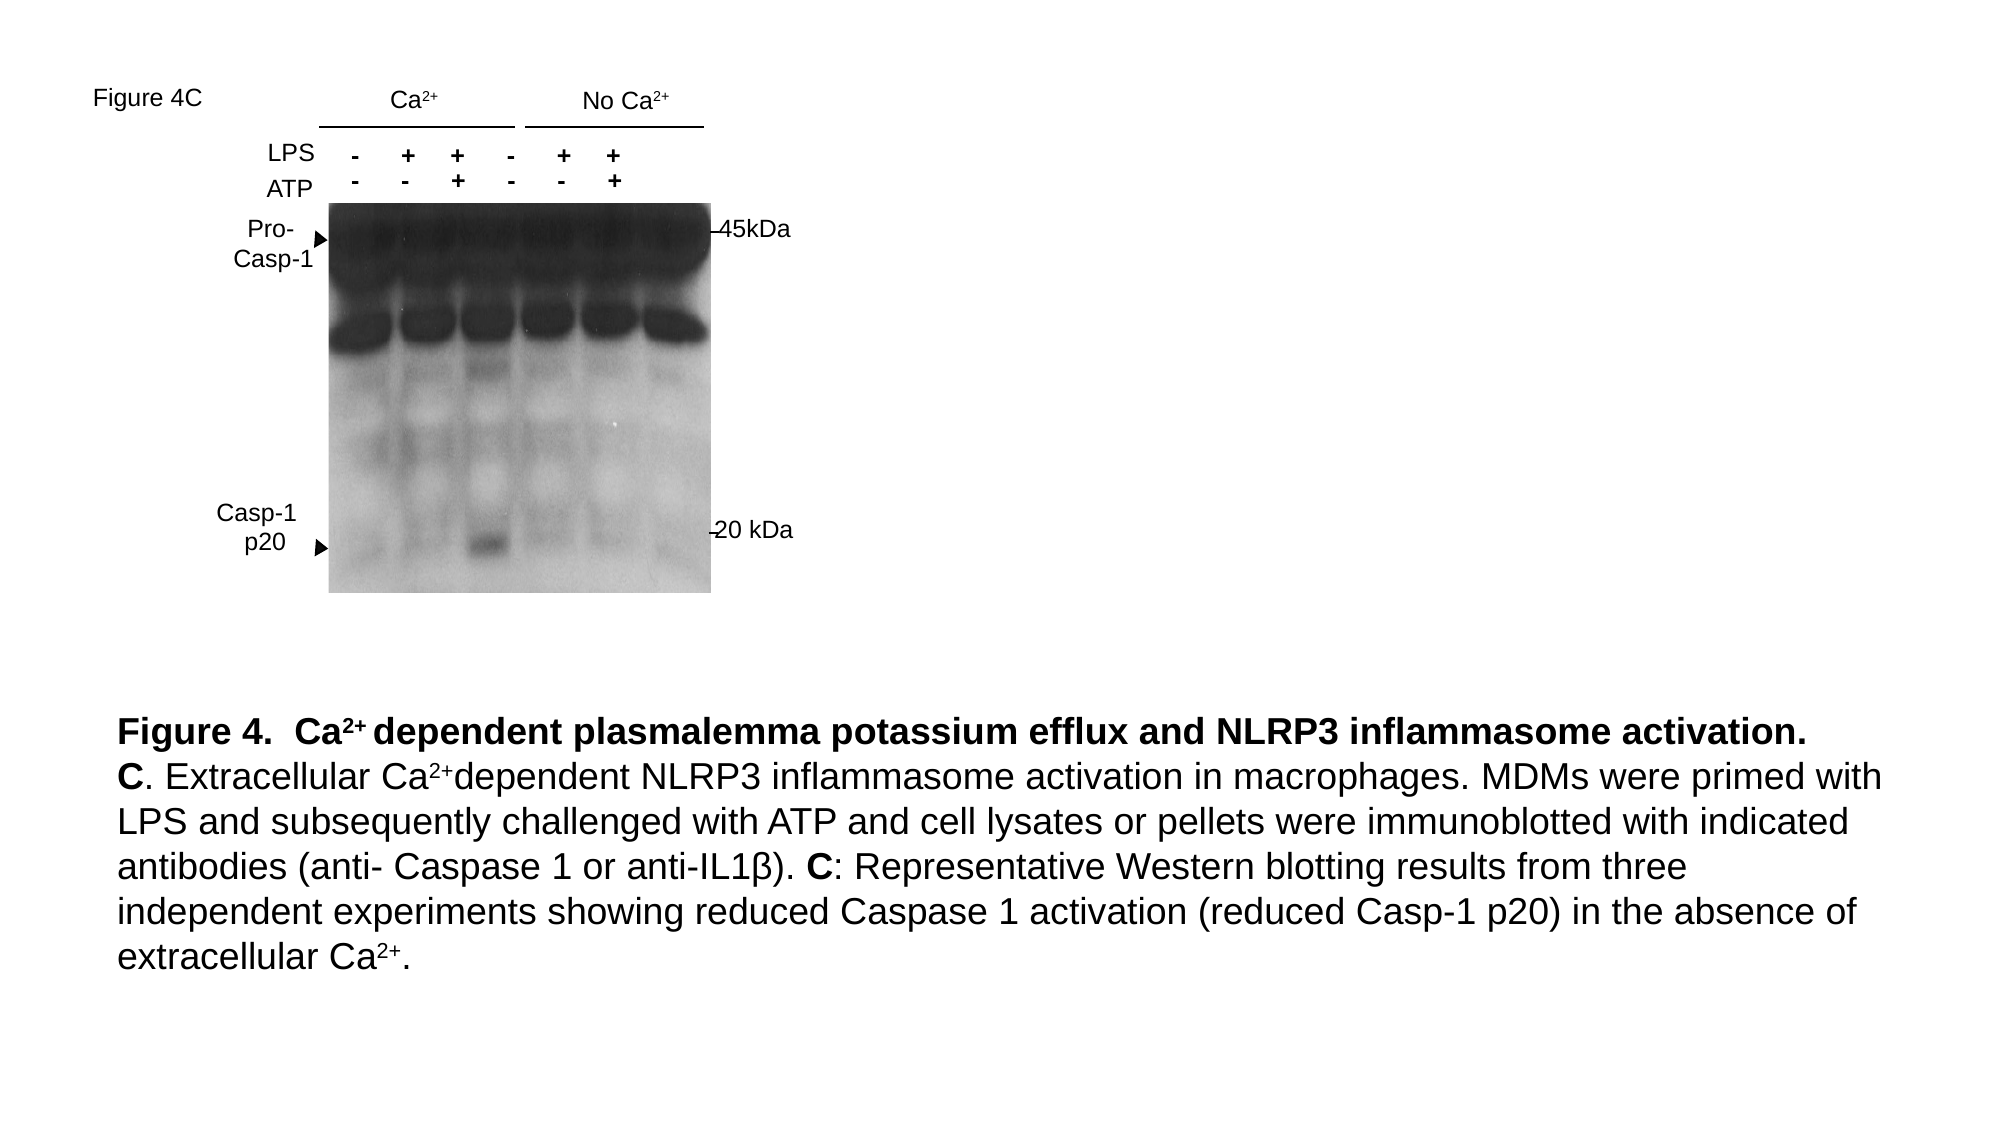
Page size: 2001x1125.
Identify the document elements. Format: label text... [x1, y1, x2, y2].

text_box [77, 73, 804, 593]
text_box Figure 4. Ca2+ dependent plasmalemma potassium efflux and NLRP3 inflammasome activation. C. Extracellular Ca2+dependent NLRP3 inflammasome activation in macrophages. MDMs were primed with LPS and subsequently challenged with ATP and cell lysates or pellets were immunoblotted with indicated antibodies (anti- Caspase 1 or anti-IL1β). C: Representative Western blotting results from three independent experiments showing reduced Caspase 1 activation (reduced Casp-1 p20) in the absence of extracellular Ca2+. [102, 699, 1898, 985]
